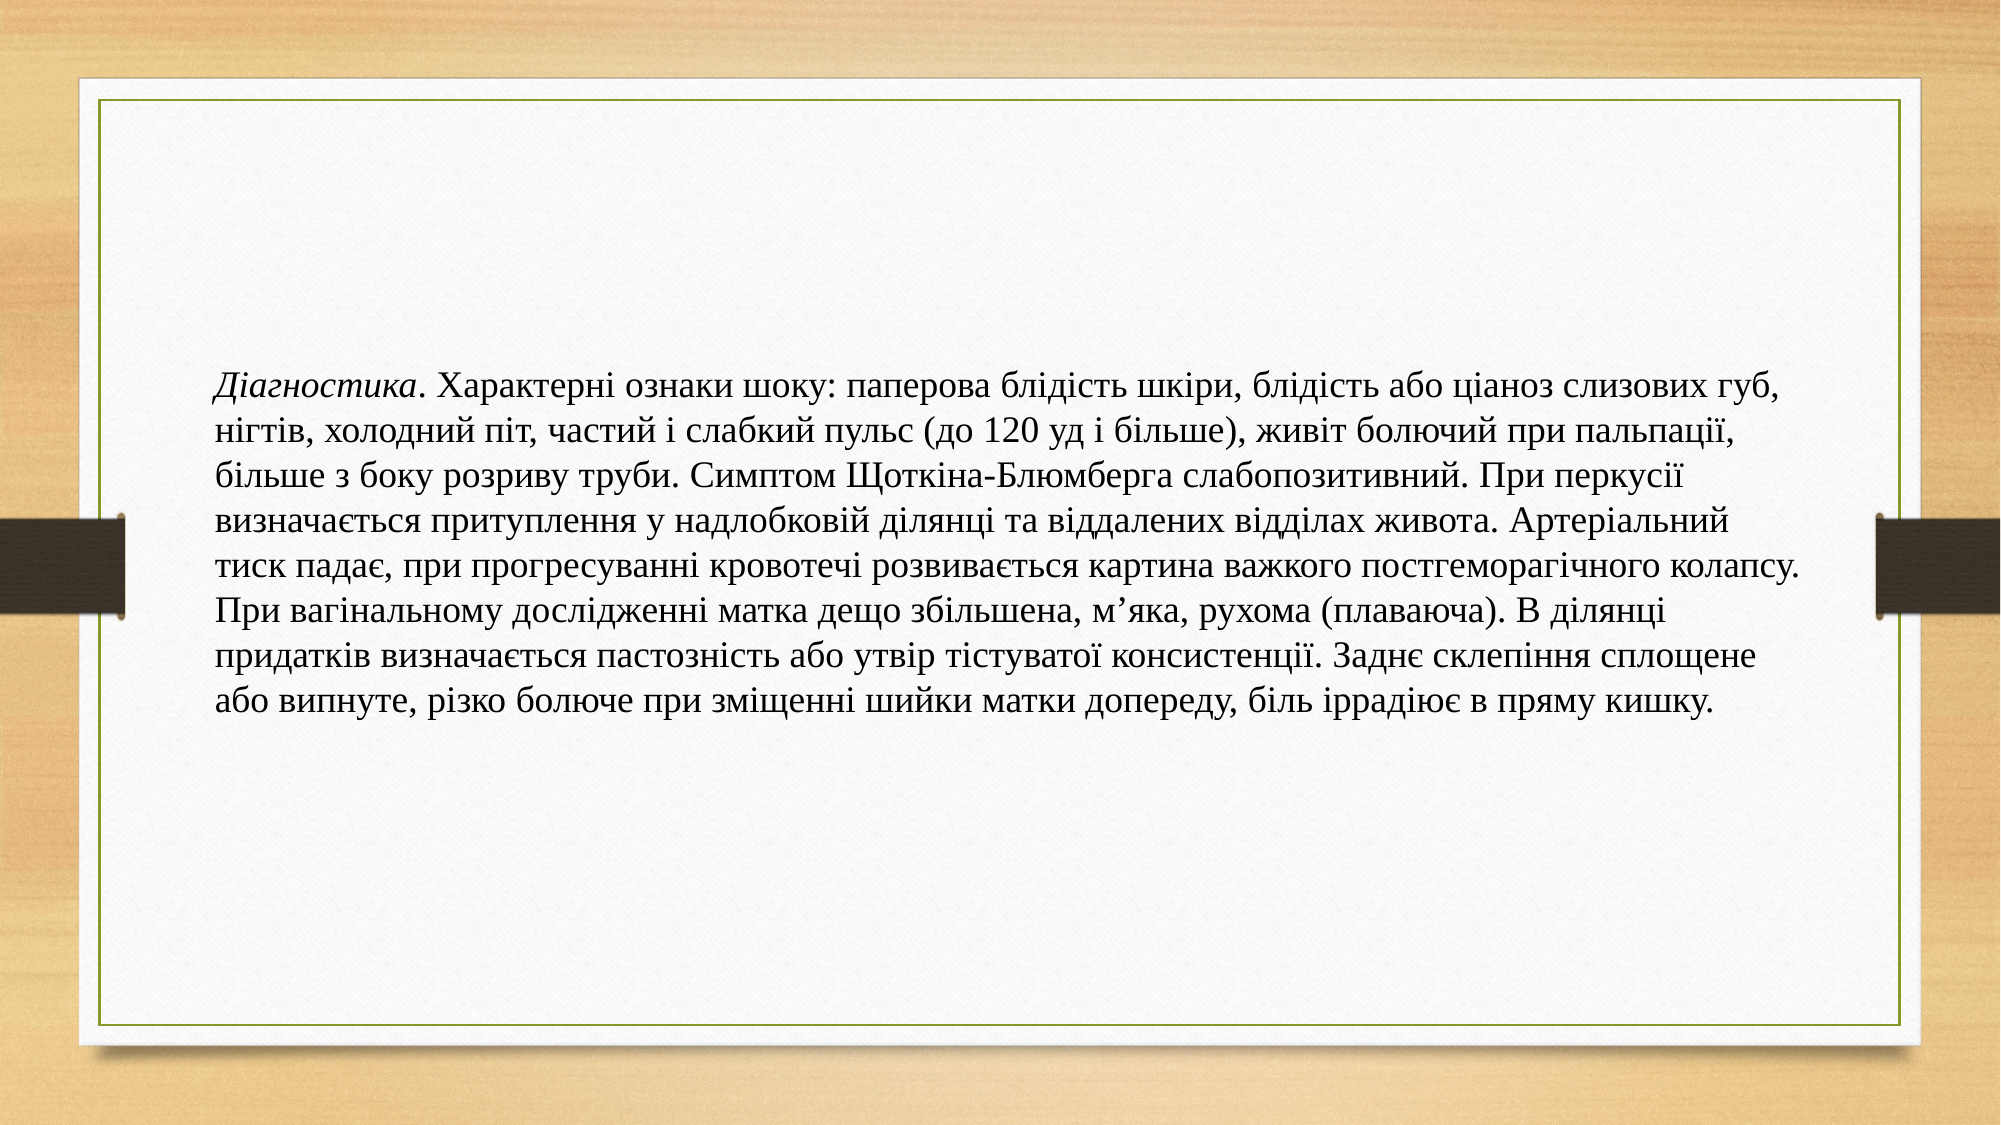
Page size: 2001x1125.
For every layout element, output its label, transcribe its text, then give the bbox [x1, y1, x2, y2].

text_box Діагностика. Характерні ознаки шоку: паперова блідість шкіри, блідість або ціаноз слизових губ, нігтів, холодний піт, частий і слабкий пульс (до 120 уд і більше), живіт болючий при пальпації, більше з боку розриву труби. Симптом Щоткіна-Блюмберга слабопозитивний. При перкусії визначається притуплення у надлобковій ділянці та віддалених відділах живота. Артеріальний тиск падає, при прогресуванні кровотечі розвивається картина важкого постгеморагічного колапсу. При вагінальному дослідженні матка дещо збільшена, м’яка, рухома (плаваюча). В ділянці придатків визначається пастозність або утвір тістуватої консистенції. Заднє склепіння сплощене або випнуте, різко болюче при зміщенні шийки матки допереду, біль іррадіює в пряму кишку. [199, 352, 1818, 728]
picture [0, 0, 2001, 1125]
